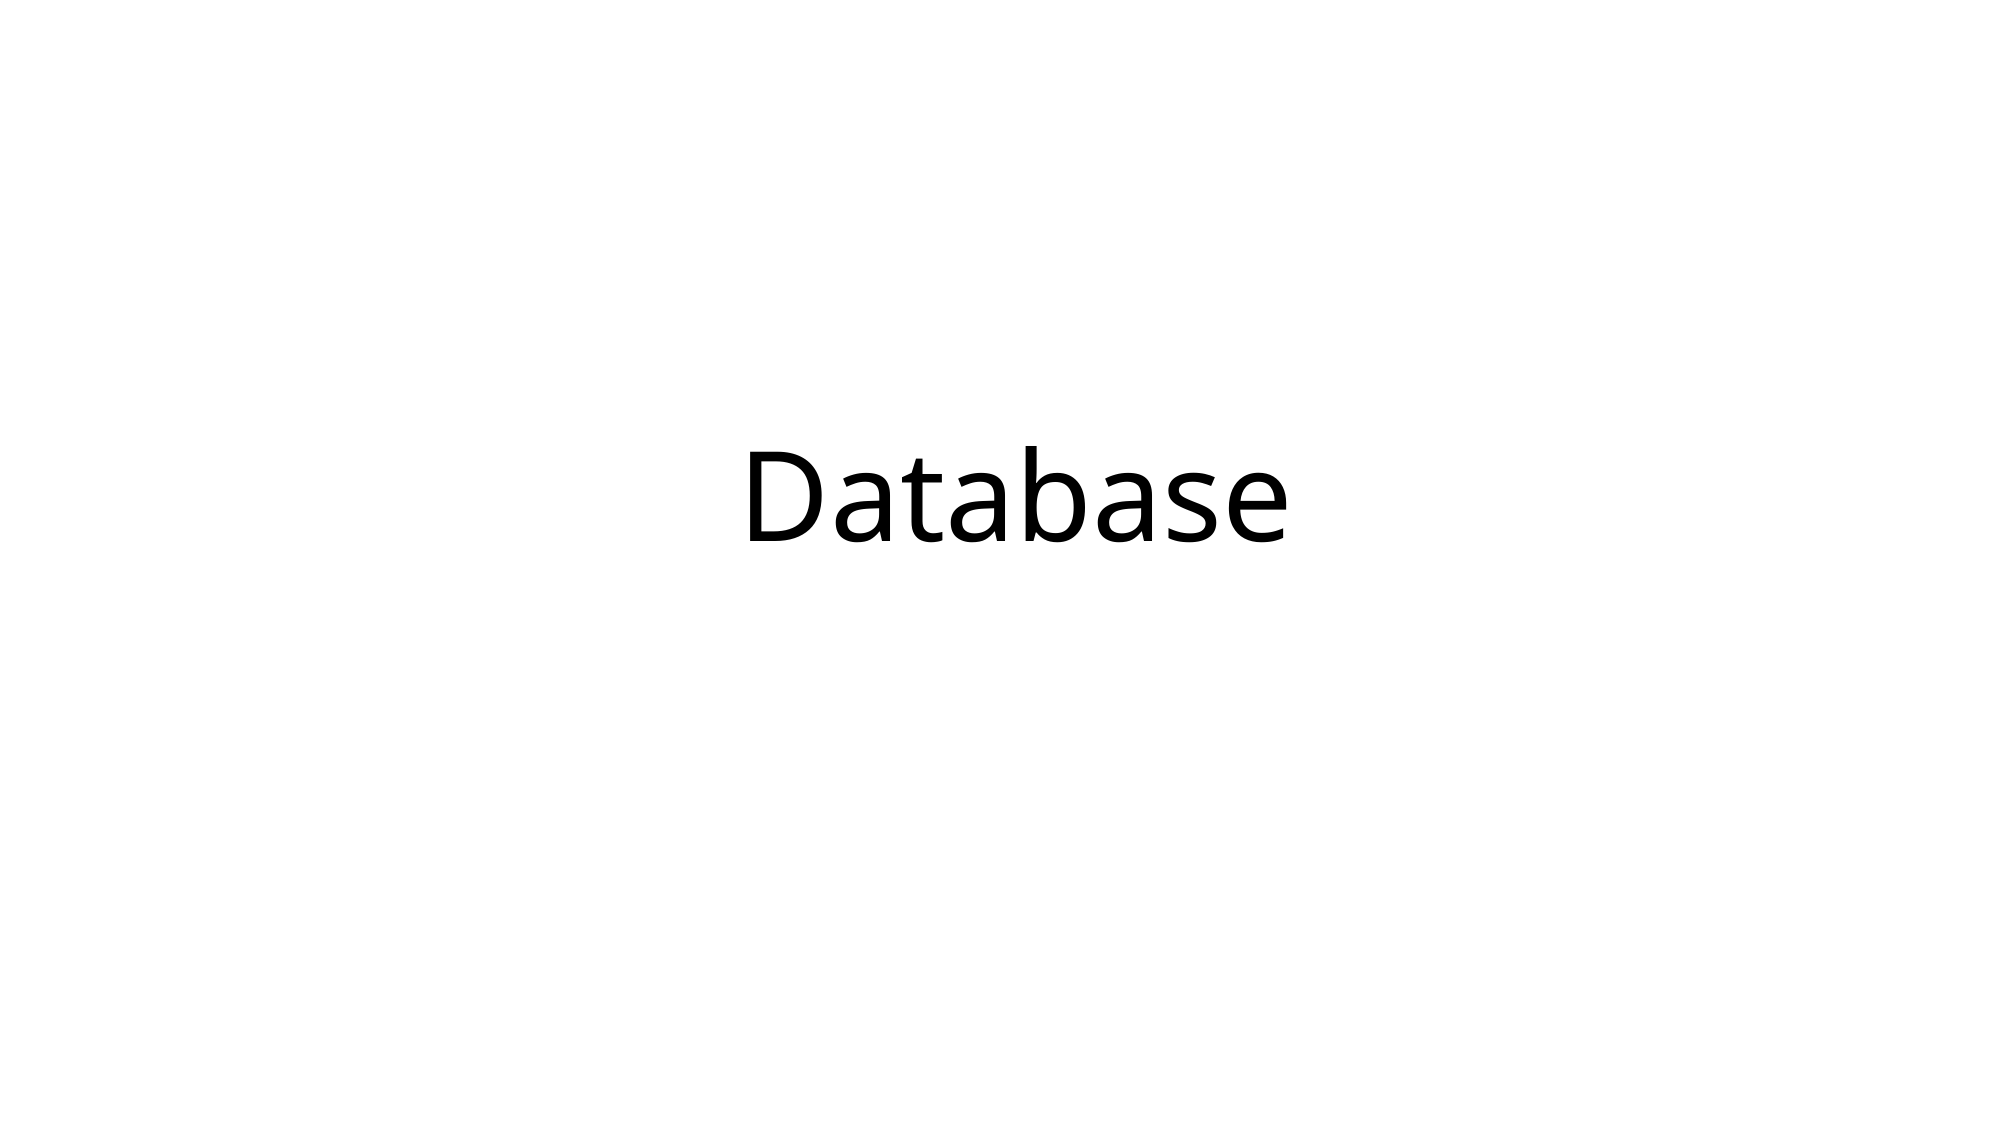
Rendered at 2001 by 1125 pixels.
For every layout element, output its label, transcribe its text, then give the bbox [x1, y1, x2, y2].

title Database [249, 184, 1750, 576]
